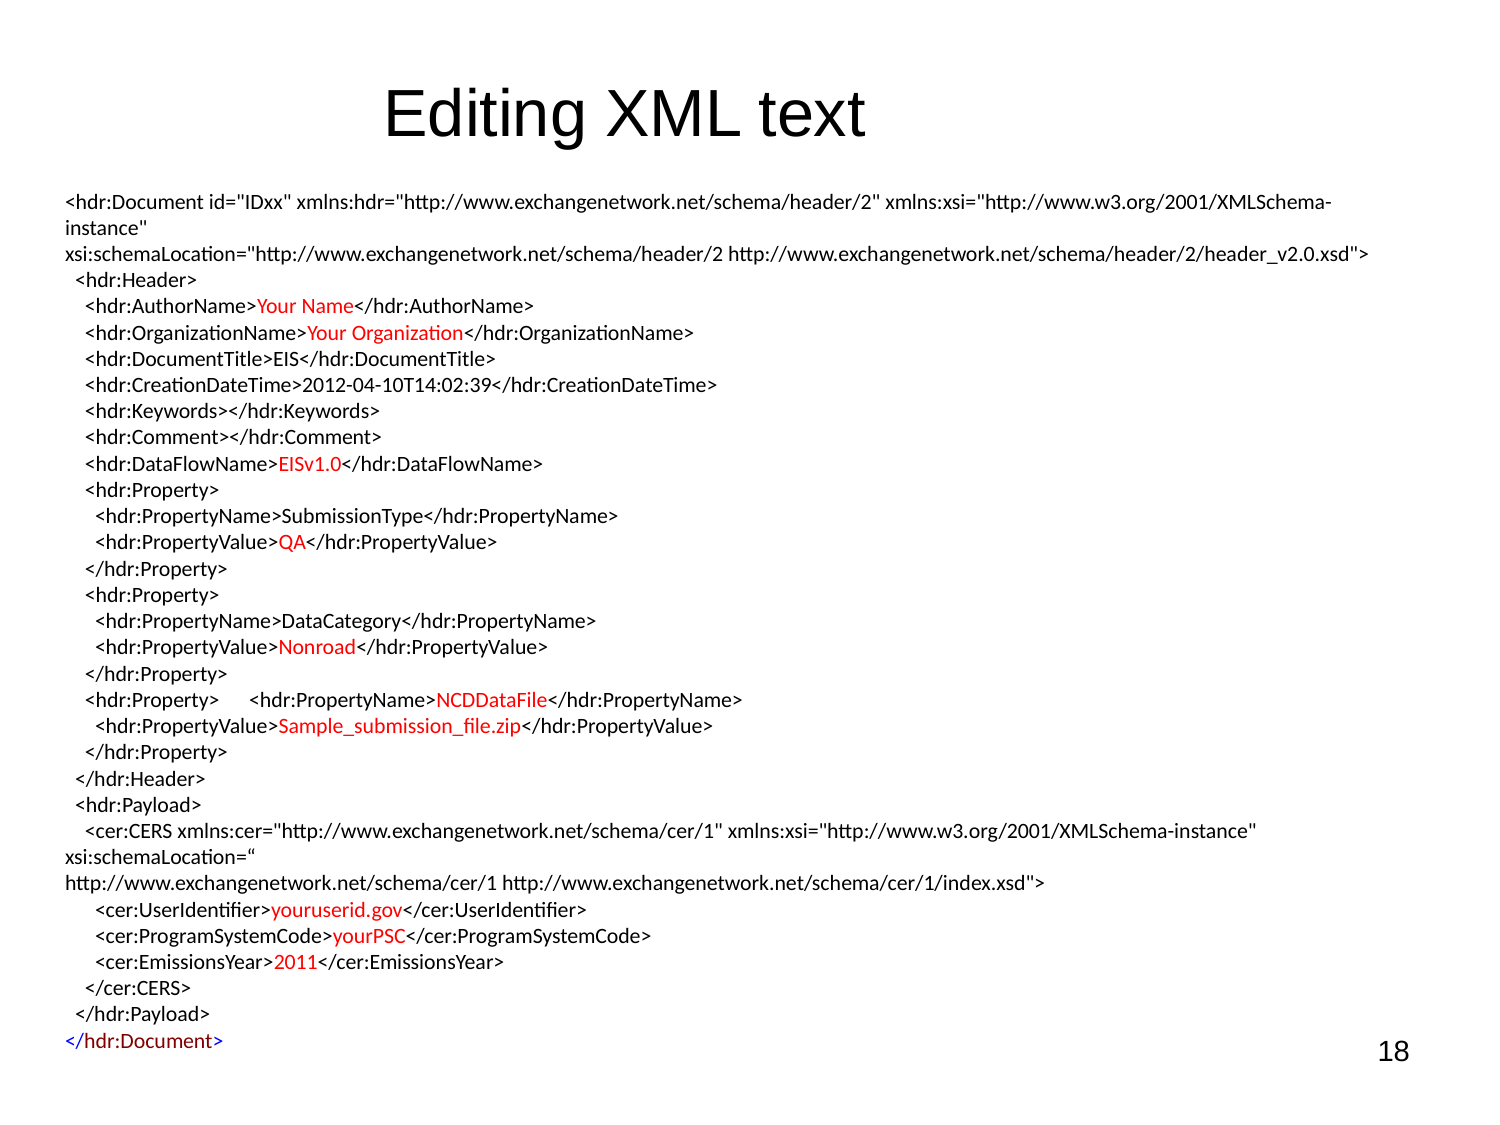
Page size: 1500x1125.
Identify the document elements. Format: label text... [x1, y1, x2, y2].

slide_number 18 [1074, 1024, 1426, 1103]
title Editing XML text [74, 44, 1176, 176]
text_box <hdr:Document id="IDxx" xmlns:hdr="http://www.exchangenetwork.net/schema/header/2" xmlns:xsi="http://www.w3.org/2001/XMLSchema-instance" xsi:schemaLocation="http://www.exchangenetwork.net/schema/header/2 http://www.exchangenetwork.net/schema/header/2/header_v2.0.xsd"> <hdr:Header> <hdr:AuthorName>Your Name</hdr:AuthorName> <hdr:OrganizationName>Your Organization</hdr:OrganizationName> <hdr:DocumentTitle>EIS</hdr:DocumentTitle> <hdr:CreationDateTime>2012-04-10T14:02:39</hdr:CreationDateTime> <hdr:Keywords></hdr:Keywords> <hdr:Comment></hdr:Comment> <hdr:DataFlowName>EISv1.0</hdr:DataFlowName> <hdr:Property> <hdr:PropertyName>SubmissionType</hdr:PropertyName> <hdr:PropertyValue>QA</hdr:PropertyValue> </hdr:Property> <hdr:Property> <hdr:PropertyName>DataCategory</hdr:PropertyName> <hdr:PropertyValue>Nonroad</hdr:PropertyValue> </hdr:Property> <hdr:Property> <hdr:PropertyName>NCDDataFile</hdr:PropertyName> <hdr:PropertyValue>Sample_submission_file.zip</hdr:PropertyValue> </hdr:Property> </hdr:Header> <hdr:Payload> <cer:CERS xmlns:cer="http://www.exchangenetwork.net/schema/cer/1" xmlns:xsi="http://www.w3.org/2001/XMLSchema-instance" xsi:schemaLocation=“ http://www.exchangenetwork.net/schema/cer/1 http://www.exchangenetwork.net/schema/cer/1/index.xsd"> <cer:UserIdentifier>youruserid.gov</cer:UserIdentifier> <cer:ProgramSystemCode>yourPSC</cer:ProgramSystemCode> <cer:EmissionsYear>2011</cer:EmissionsYear> </cer:CERS> </hdr:Payload> </hdr:Document> [49, 179, 1431, 1060]
